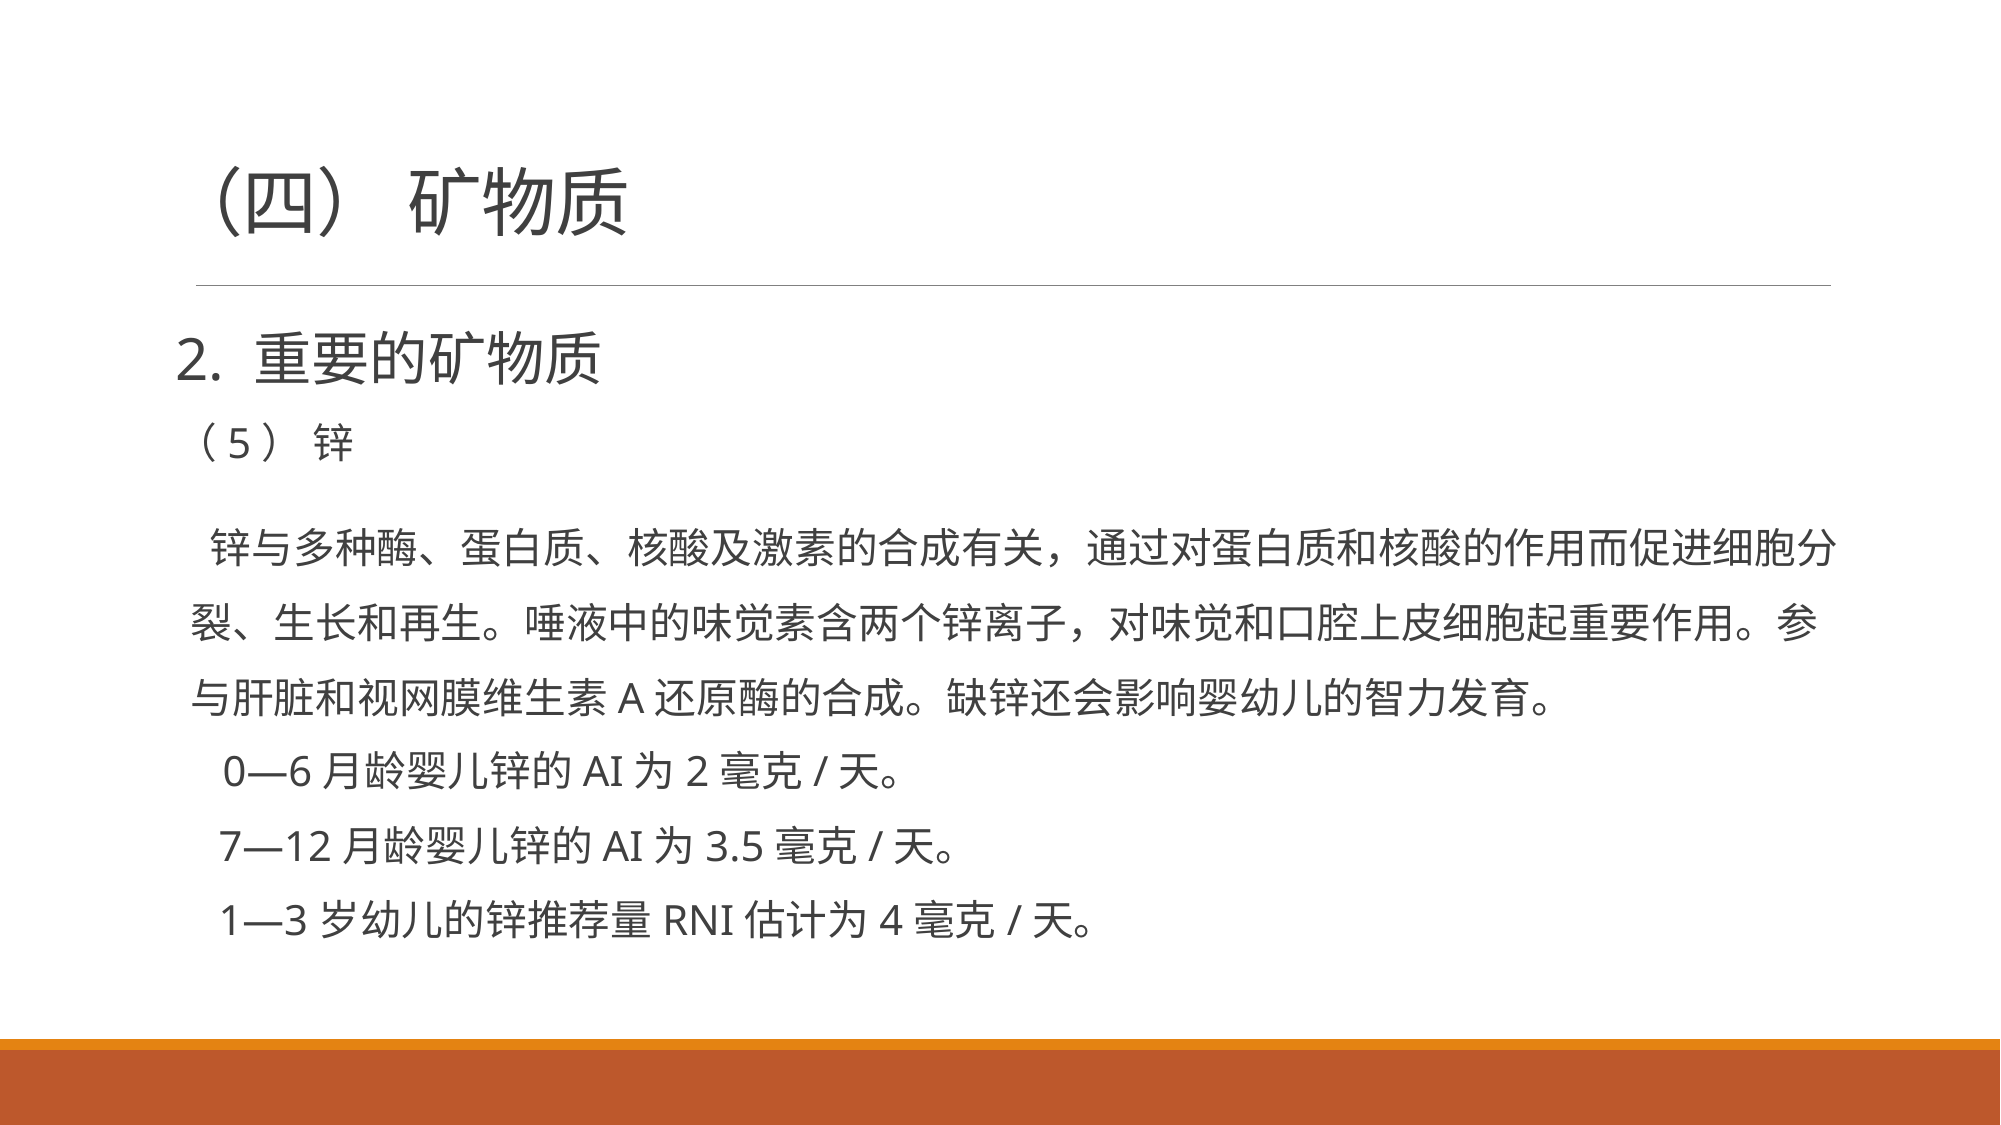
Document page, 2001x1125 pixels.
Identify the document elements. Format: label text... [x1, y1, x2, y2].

title （四） 矿物质 [154, 129, 1565, 254]
list 2. 重要的矿物质 （5） 锌 锌与多种酶、蛋白质、核酸及激素的合成有关，通过对蛋白质和核酸的作用而促进细胞分裂、生长和再生。唾液中的味觉素含两个锌离子，对味觉和口腔上皮细胞起重要作用。参与肝脏和视网膜维生素A还原酶的合成。缺锌还会影响婴幼儿的智力发育。 0—6月龄婴儿锌的AI为2毫克/天。 7—12月龄婴儿锌的AI为3.5毫克/天。 1—3岁幼儿的锌推荐量RNI估计为4毫克/天。 [175, 223, 1846, 1052]
